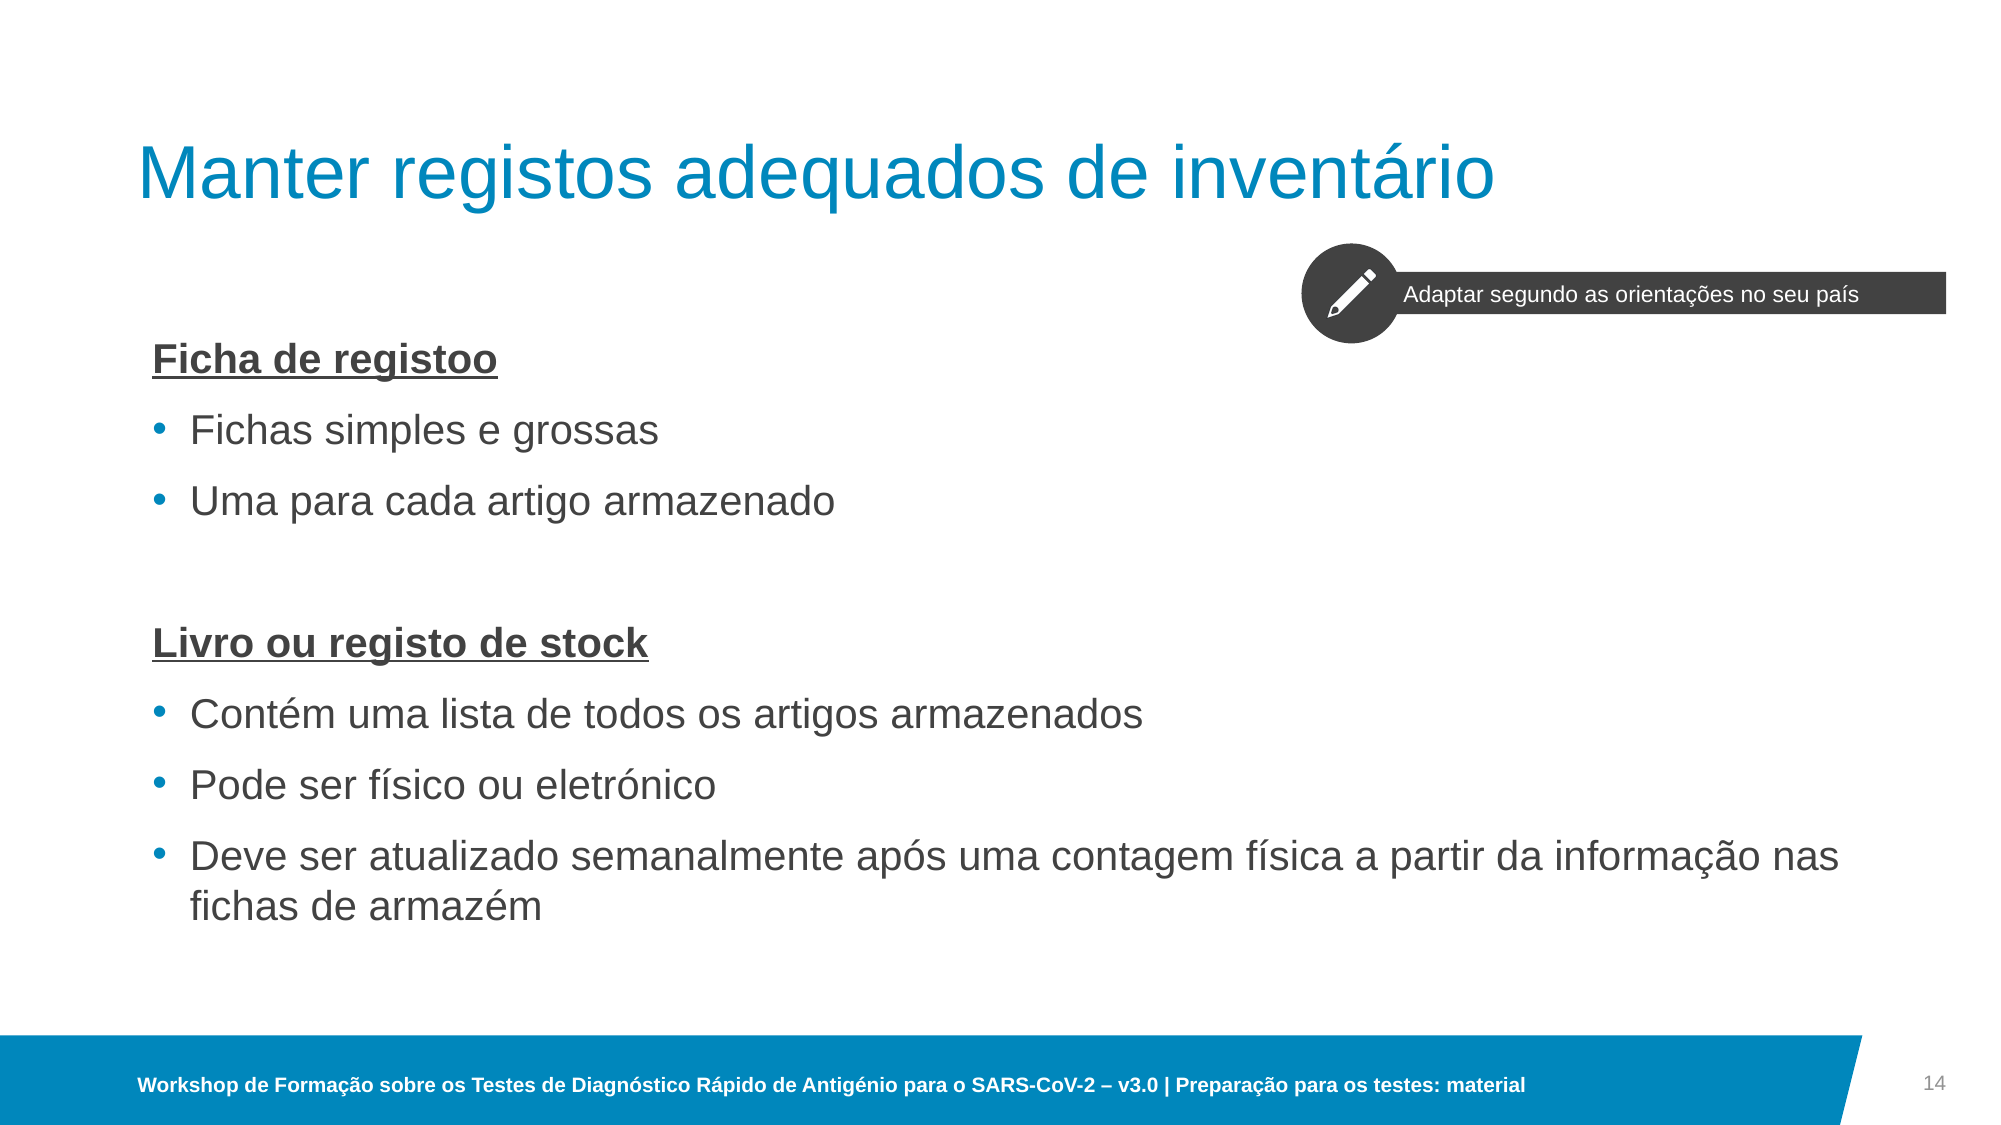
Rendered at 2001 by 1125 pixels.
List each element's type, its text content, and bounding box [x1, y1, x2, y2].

list Ficha de registoo Fichas simples e grossas Uma para cada artigo armazenado Livro ou registo de stock Contém uma lista de todos os artigos armazenados Pode ser físico ou eletrónico Deve ser atualizado semanalmente após uma contagem física a partir da informação nas fichas de armazém [137, 324, 1863, 1054]
slide_number 14 [1862, 1035, 1947, 1125]
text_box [1302, 244, 1947, 343]
title Manter registos adequados de inventário [137, 59, 1863, 215]
footer Workshop de Formação sobre os Testes de Diagnóstico Rápido de Antigénio para o SARS-CoV-2 – v3.0 | Preparação para os testes: material [137, 1042, 1661, 1125]
